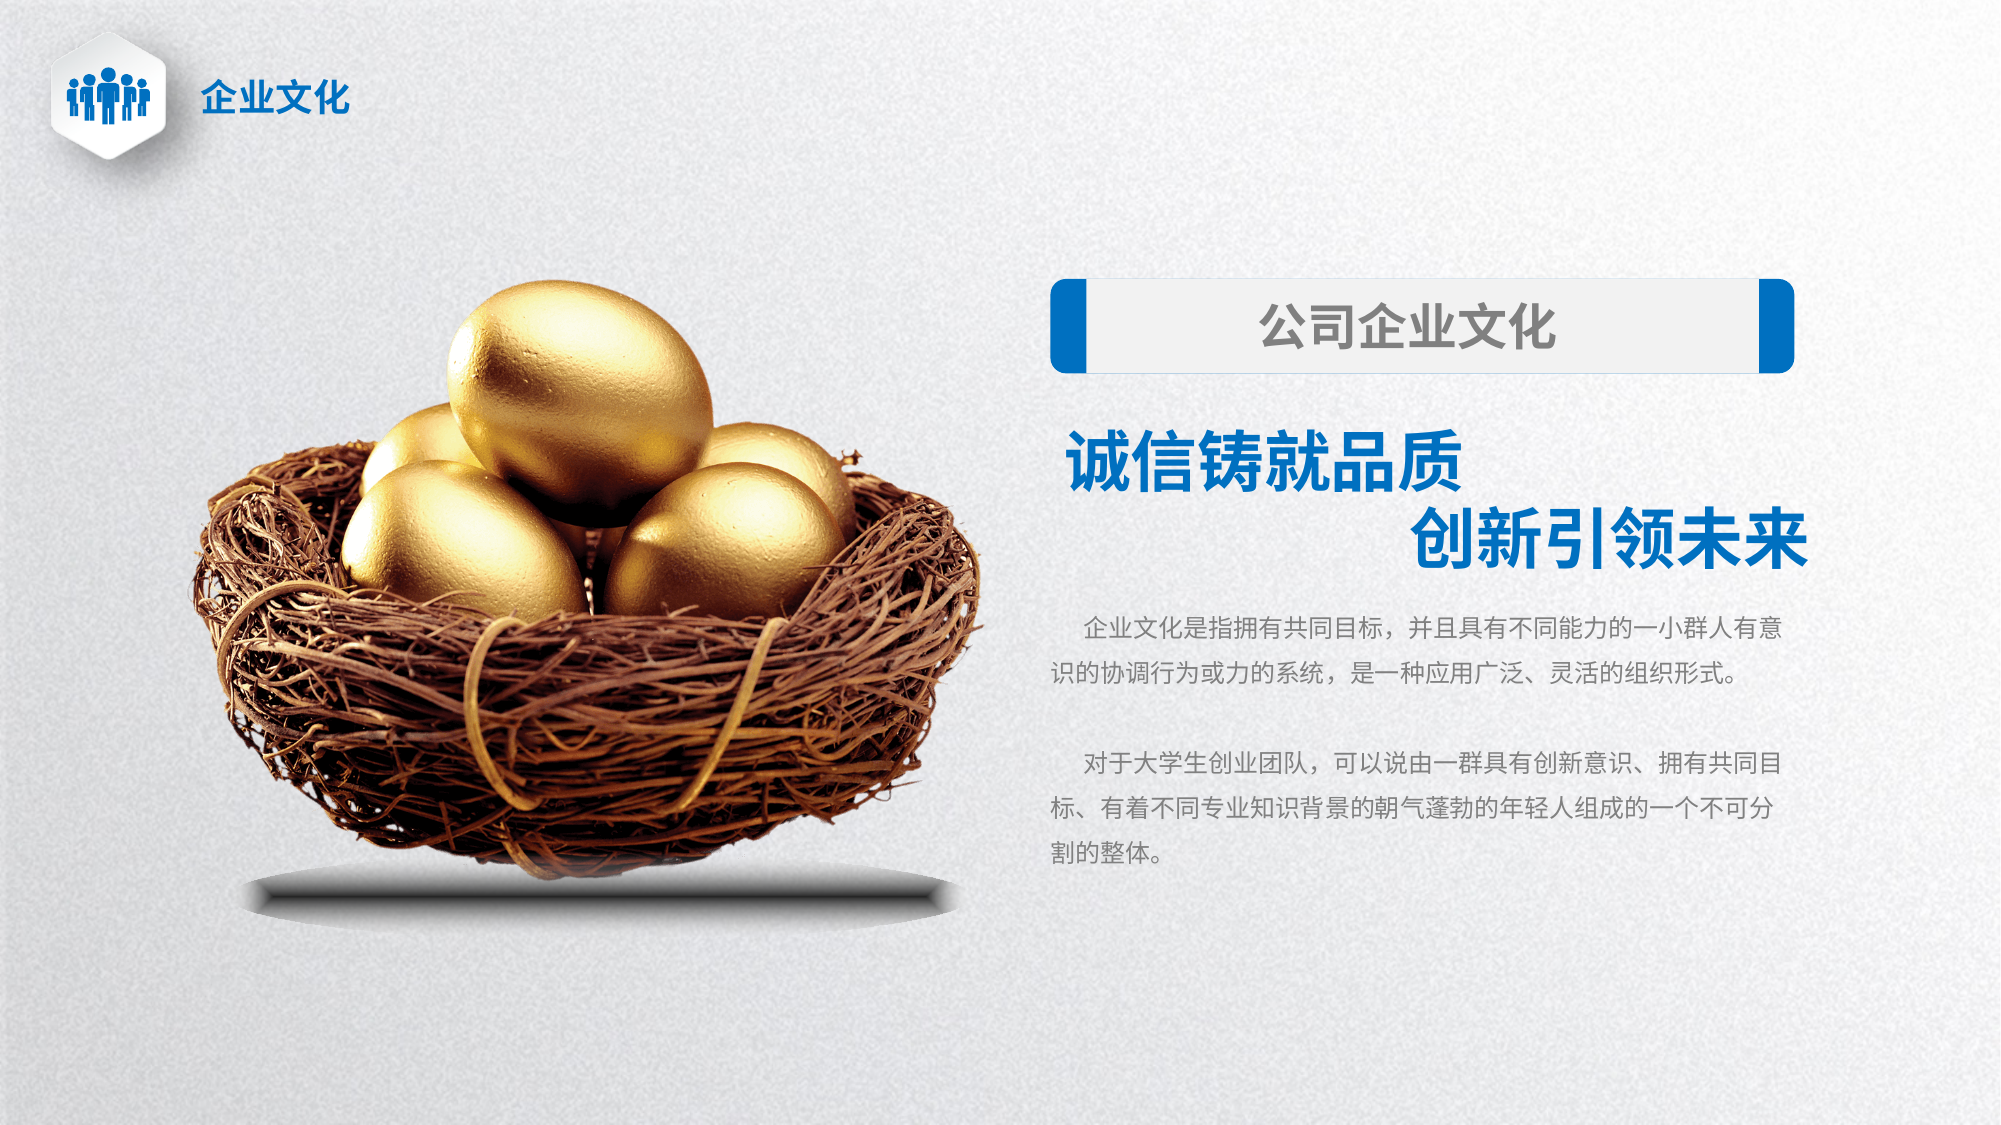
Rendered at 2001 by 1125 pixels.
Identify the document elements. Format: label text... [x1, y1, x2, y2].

text_box 企业文化 [191, 66, 366, 127]
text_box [1050, 278, 1795, 374]
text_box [185, 278, 987, 941]
text_box 创新引领未来 [1394, 489, 1826, 585]
picture [0, 0, 2001, 1125]
text_box 诚信铸就品质 [1049, 412, 1480, 507]
text_box 企业文化是指拥有共同目标，并且具有不同能力的一小群人有意识的协调行为或力的系统，是一种应用广泛、灵活的组织形式。 对于大学生创业团队，可以说由一群具有创新意识、拥有共同目标、有着不同专业知识背景的朝气蓬勃的年轻人组成的一个不可分割的整体。 [1035, 590, 1804, 875]
